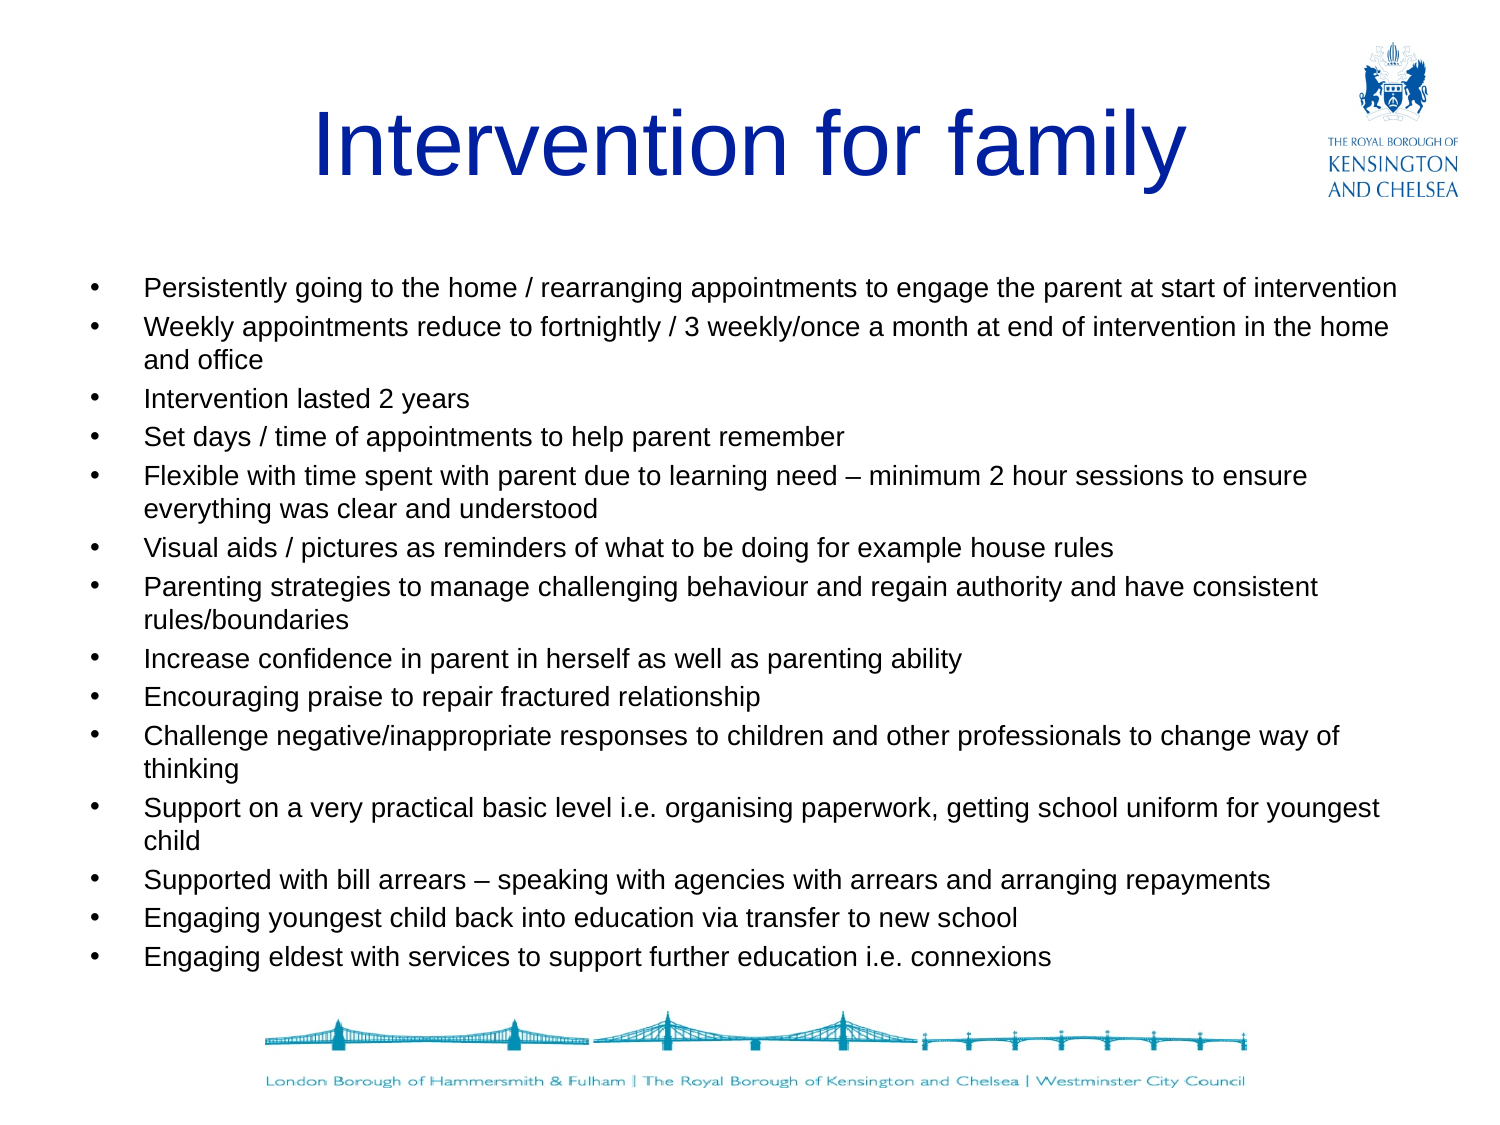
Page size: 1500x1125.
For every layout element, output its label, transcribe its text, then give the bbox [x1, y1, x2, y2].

picture [1328, 42, 1458, 197]
picture [265, 1011, 1247, 1089]
title Intervention for family [75, 45, 1425, 233]
list Persistently going to the home / rearranging appointments to engage the parent at start of intervention Weekly appointments reduce to fortnightly / 3 weekly/once a month at end of intervention in the home and office Intervention lasted 2 years Set days / time of appointments to help parent remember Flexible with time spent with parent due to learning need – minimum 2 hour sessions to ensure everything was clear and understood Visual aids / pictures as reminders of what to be doing for example house rules Parenting strategies to manage challenging behaviour and regain authority and have consistent rules/boundaries Increase confidence in parent in herself as well as parenting ability Encouraging praise to repair fractured relationship Challenge negative/inappropriate responses to children and other professionals to change way of thinking Support on a very practical basic level i.e. organising paperwork, getting school uniform for youngest child Supported with bill arrears – speaking with agencies with arrears and arranging repayments Engaging youngest child back into education via transfer to new school Engaging eldest with services to support further education i.e. connexions [75, 262, 1425, 1005]
